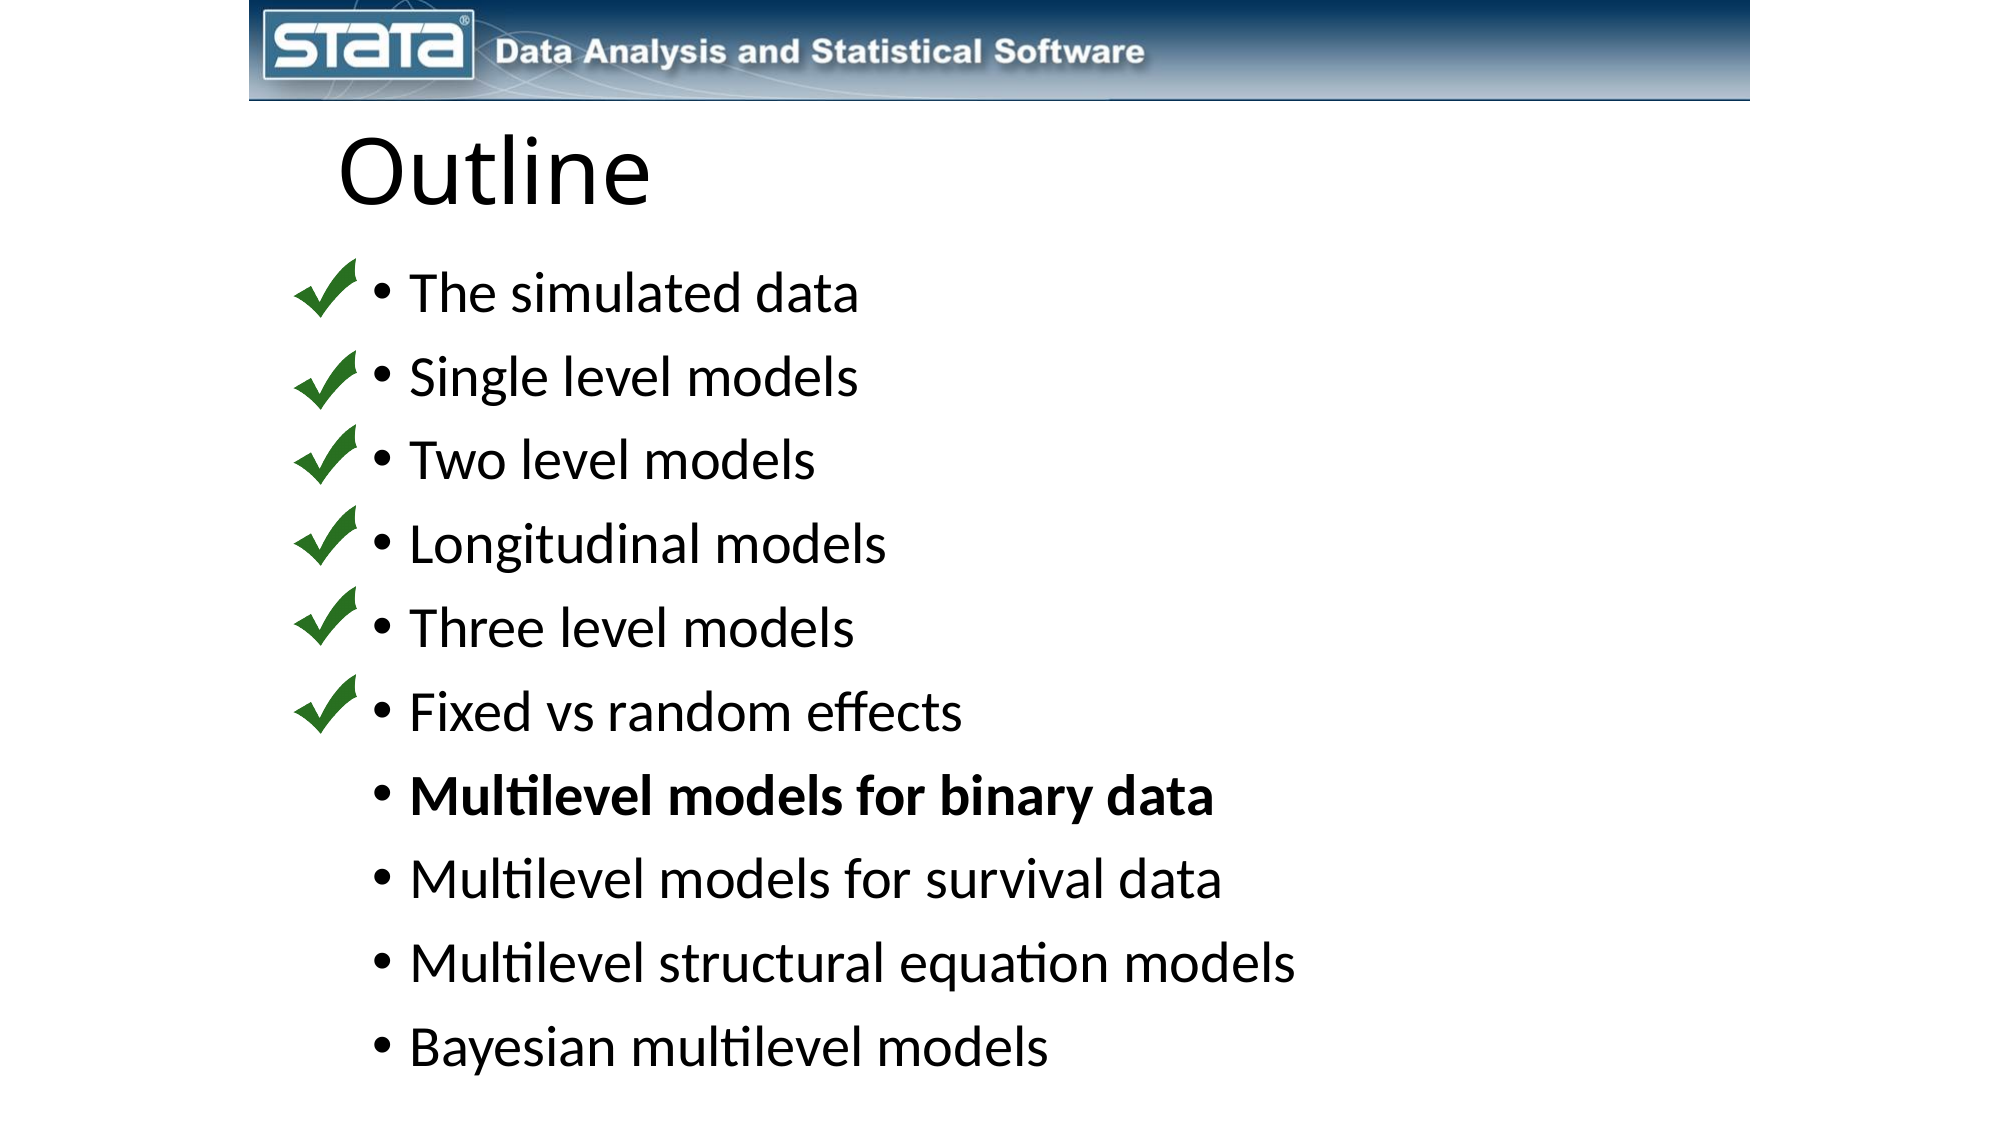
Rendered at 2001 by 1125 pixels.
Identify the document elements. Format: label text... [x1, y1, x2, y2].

picture [293, 505, 358, 566]
list The simulated data Single level models Two level models Longitudinal models Three level models Fixed vs random effects Multilevel models for binary data Multilevel models for survival data Multilevel structural equation models Bayesian multilevel models [357, 254, 1700, 1100]
picture [293, 349, 358, 410]
picture [293, 424, 358, 485]
picture [293, 586, 358, 646]
picture [293, 674, 358, 735]
title Outline [321, 101, 1671, 250]
picture [293, 258, 358, 318]
picture [249, 0, 1750, 101]
